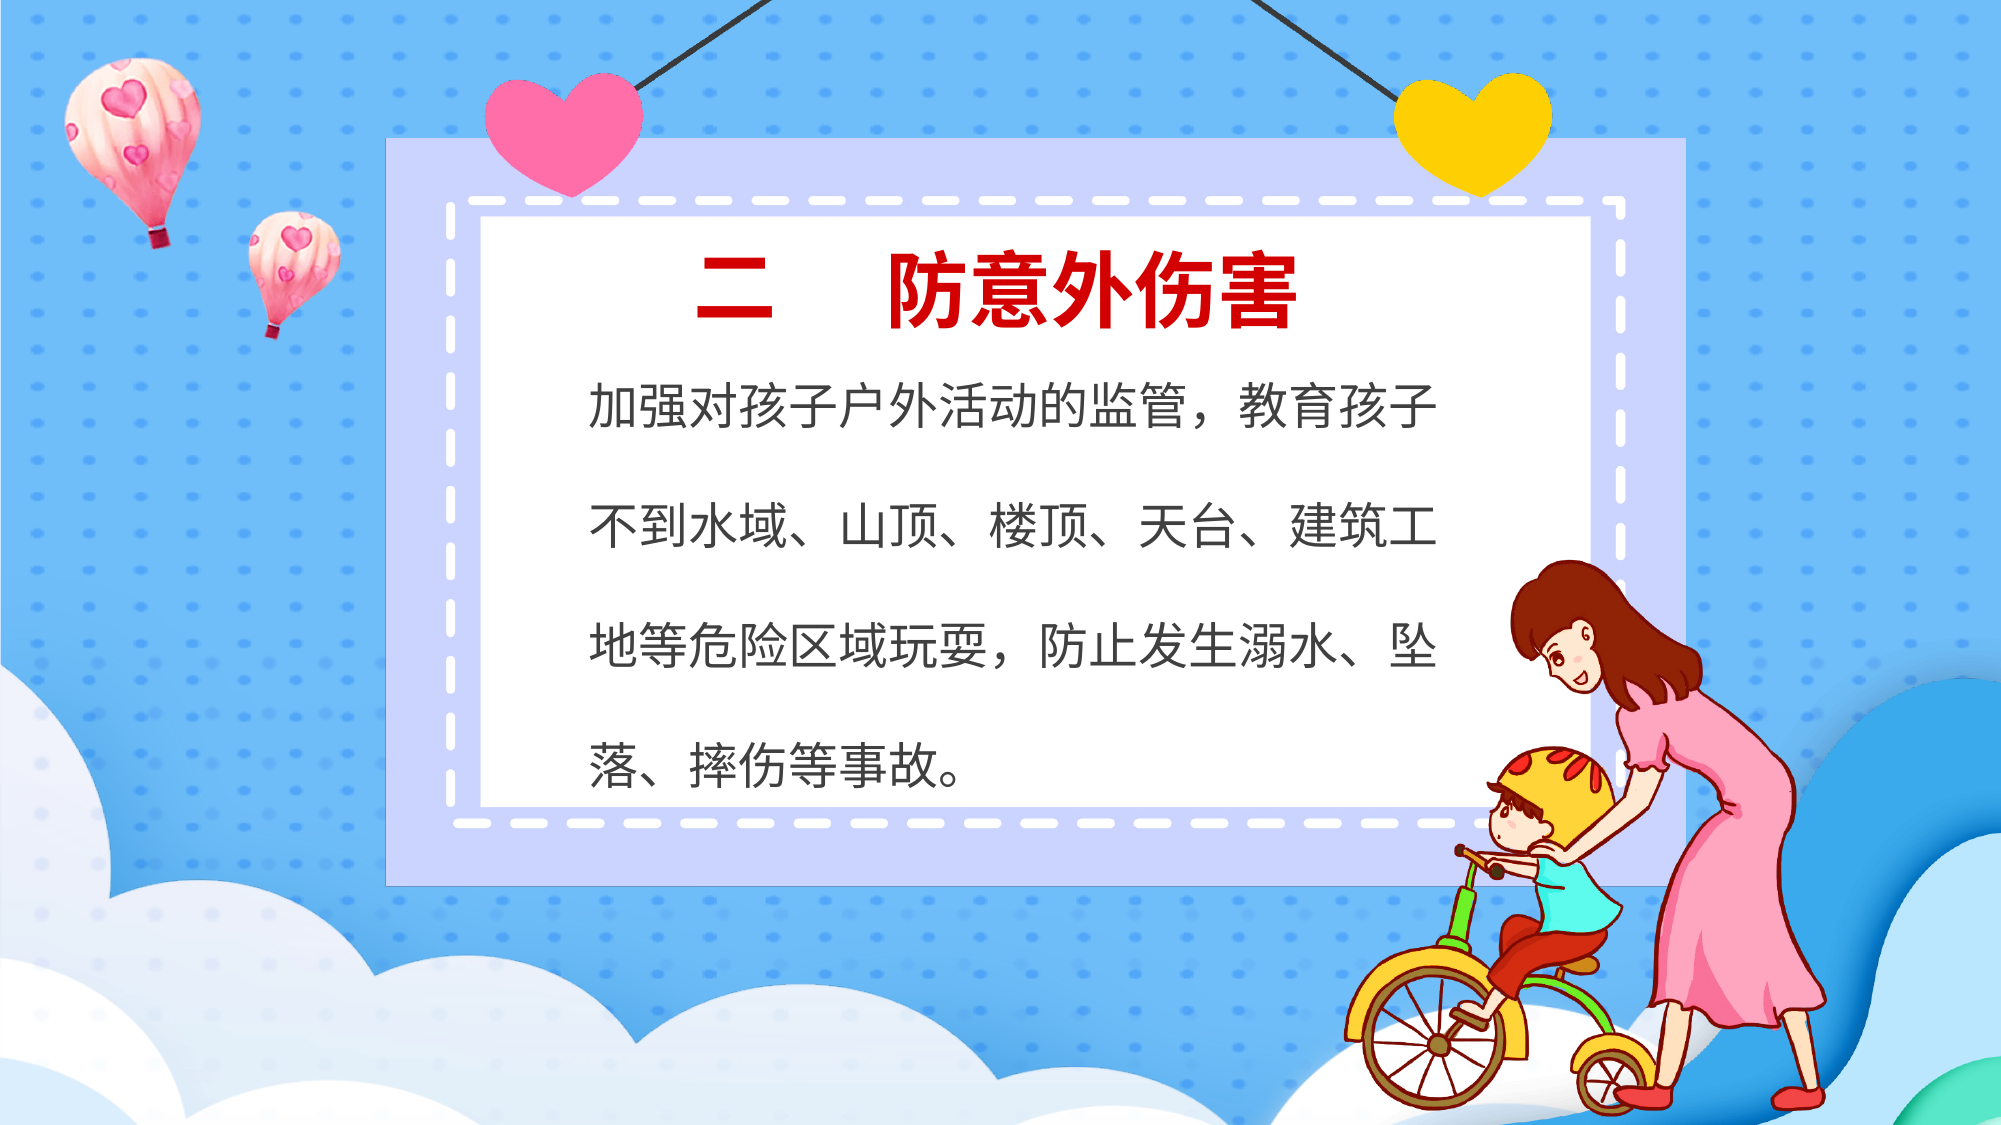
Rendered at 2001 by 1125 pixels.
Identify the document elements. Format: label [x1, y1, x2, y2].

text_box [679, 227, 1543, 348]
picture [0, 0, 2001, 1125]
